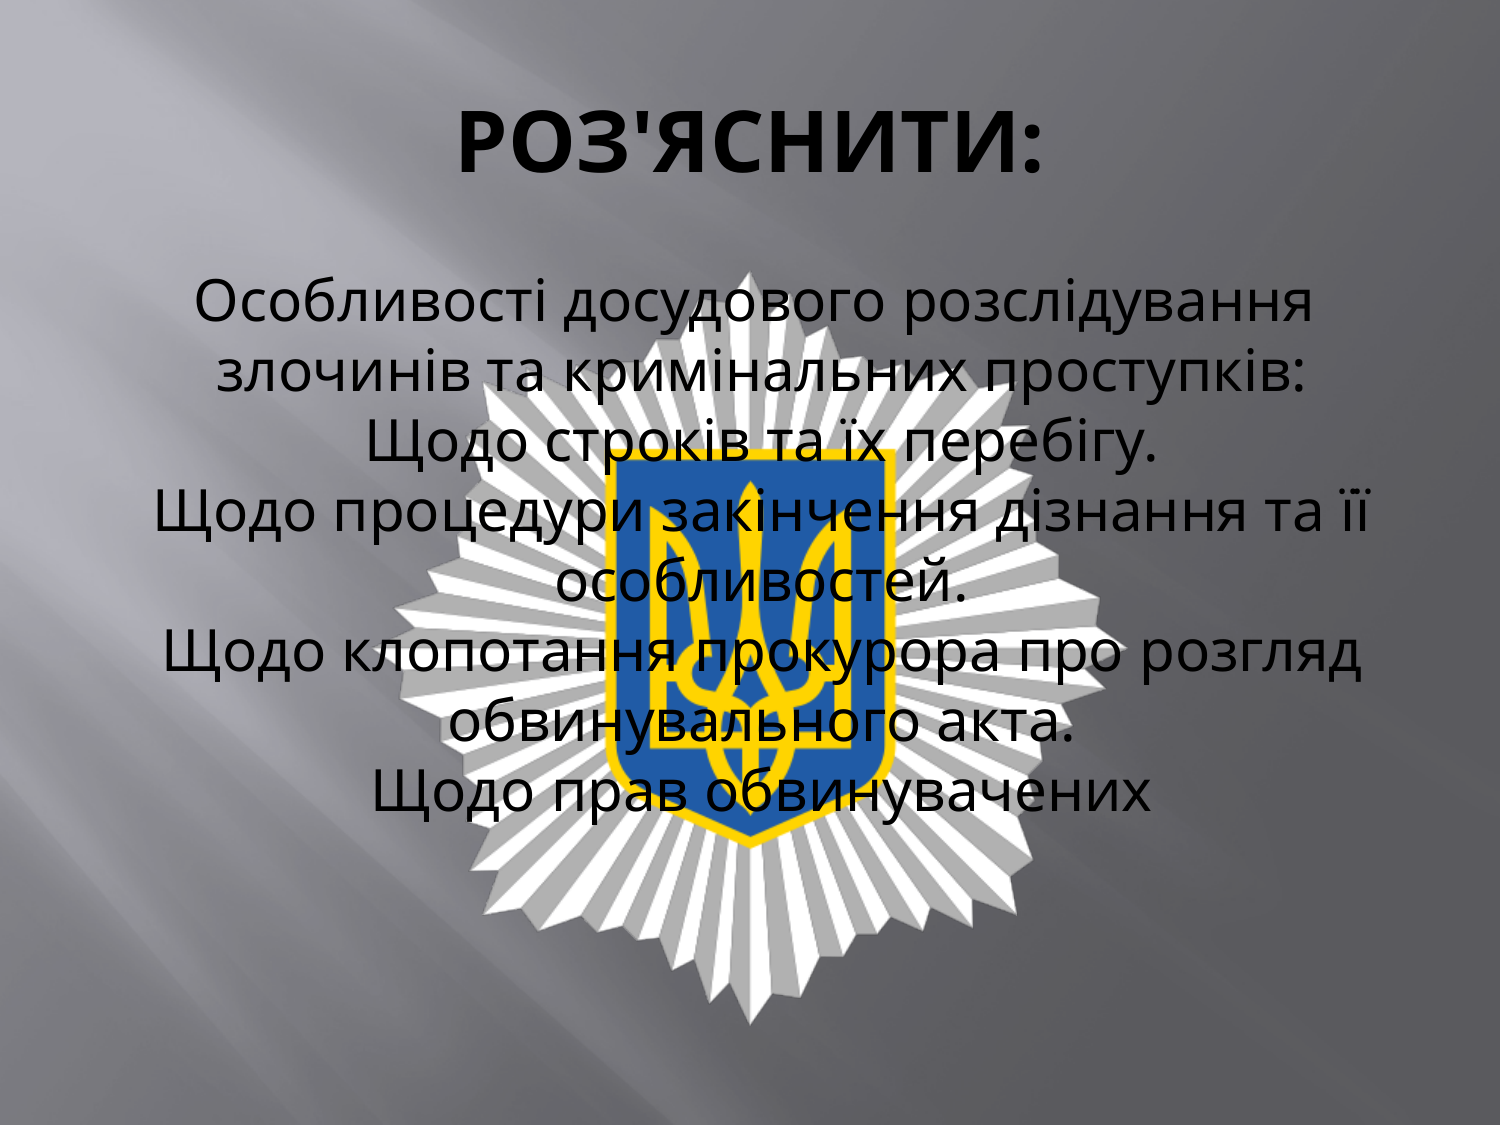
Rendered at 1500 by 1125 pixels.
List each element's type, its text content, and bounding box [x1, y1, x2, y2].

text_box Особливості досудового розслідування злочинів та кримінальних проступків: Щодо строків та їх перебігу. Щодо процедури закінчення дізнання та її особливостей. Щодо клопотання прокурора про розгляд обвинувального акта. Щодо прав обвинувачених [112, 255, 1412, 1125]
title РОЗ'ЯСНИТИ: [75, 45, 1425, 233]
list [363, 262, 1137, 1036]
